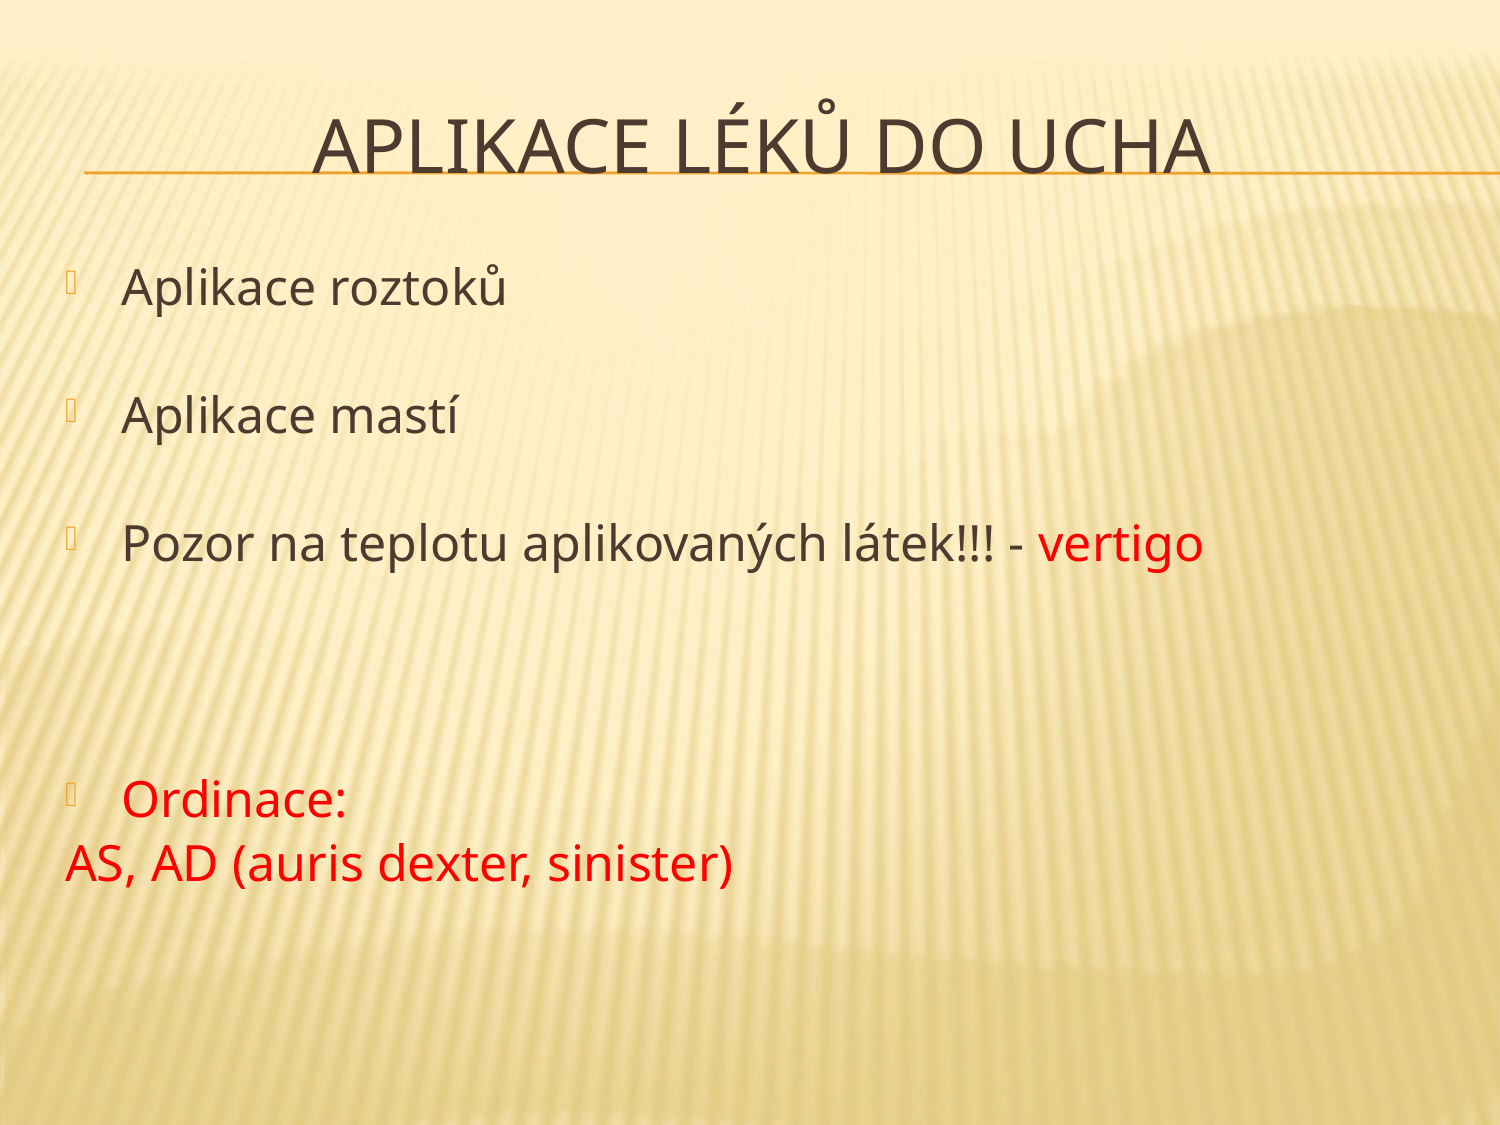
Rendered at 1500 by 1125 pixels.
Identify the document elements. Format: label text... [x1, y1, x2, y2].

list Aplikace roztoků Aplikace mastí Pozor na teplotu aplikovaných látek!!! - vertigo Ordinace: AS, AD (auris dexter, sinister) [50, 254, 1475, 998]
picture [0, 0, 1500, 1125]
title Aplikace léků do ucha [50, 75, 1475, 213]
